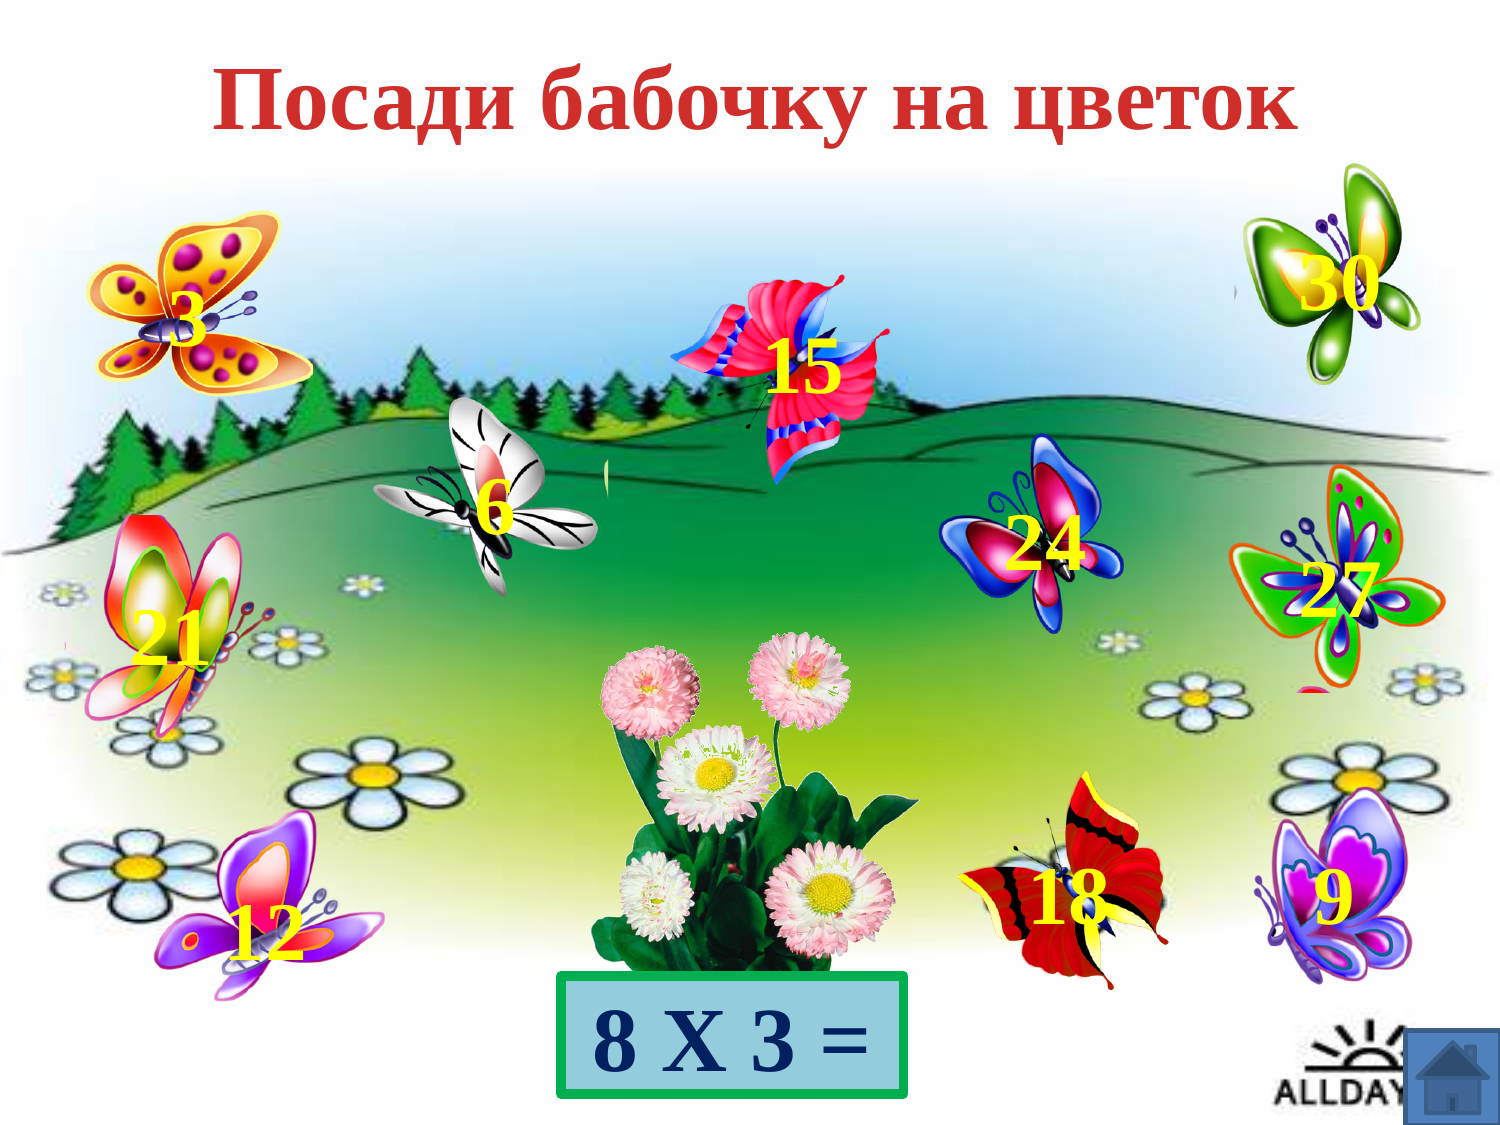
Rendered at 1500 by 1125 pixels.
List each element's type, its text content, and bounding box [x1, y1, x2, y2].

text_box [1222, 455, 1460, 693]
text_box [76, 207, 314, 410]
text_box Посади бабочку на цветок [194, 30, 1317, 156]
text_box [147, 774, 396, 1013]
text_box 8 Х 3 = [559, 974, 906, 1096]
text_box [666, 255, 916, 500]
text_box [371, 396, 609, 610]
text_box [64, 514, 291, 741]
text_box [950, 762, 1188, 1000]
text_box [938, 420, 1152, 634]
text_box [1233, 774, 1448, 1000]
text_box [1403, 1028, 1500, 1125]
picture [0, 0, 1500, 1125]
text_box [1233, 160, 1460, 386]
